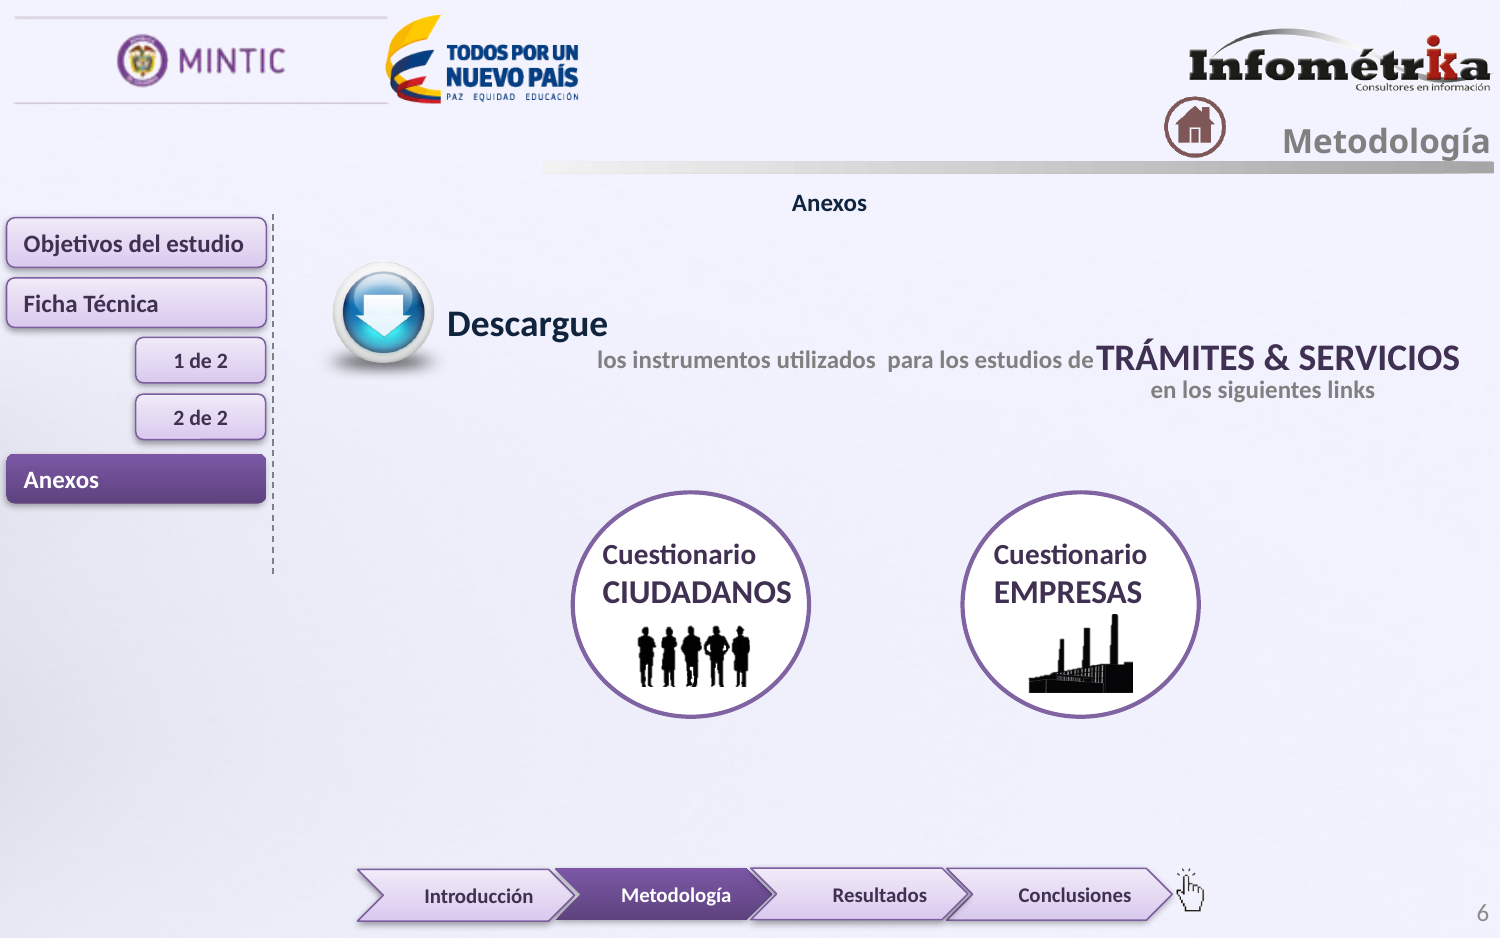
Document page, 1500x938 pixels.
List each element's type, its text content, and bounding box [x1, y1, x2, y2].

text_box [602, 490, 780, 527]
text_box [357, 867, 1208, 922]
text_box 2 de 2 [134, 393, 267, 441]
text_box Cuestionario EMPRESAS [979, 527, 1163, 618]
text_box Descargue los instrumentos utilizados para los estudios de en los siguientes links [432, 291, 1392, 412]
text_box Anexos [6, 453, 267, 504]
text_box Anexos [454, 179, 1205, 225]
text_box 1 de 2 [134, 336, 267, 384]
text_box Ficha Técnica [5, 277, 268, 329]
text_box Cuestionario CIUDADANOS [587, 527, 807, 618]
slide_number 6 [1154, 886, 1500, 936]
text_box TRÁMITES & SERVICIOS [1081, 325, 1476, 386]
picture [0, 0, 1500, 938]
text_box Metodología [1128, 113, 1500, 168]
text_box [570, 547, 812, 719]
text_box [960, 490, 1201, 719]
text_box Objetivos del estudio [5, 216, 268, 269]
